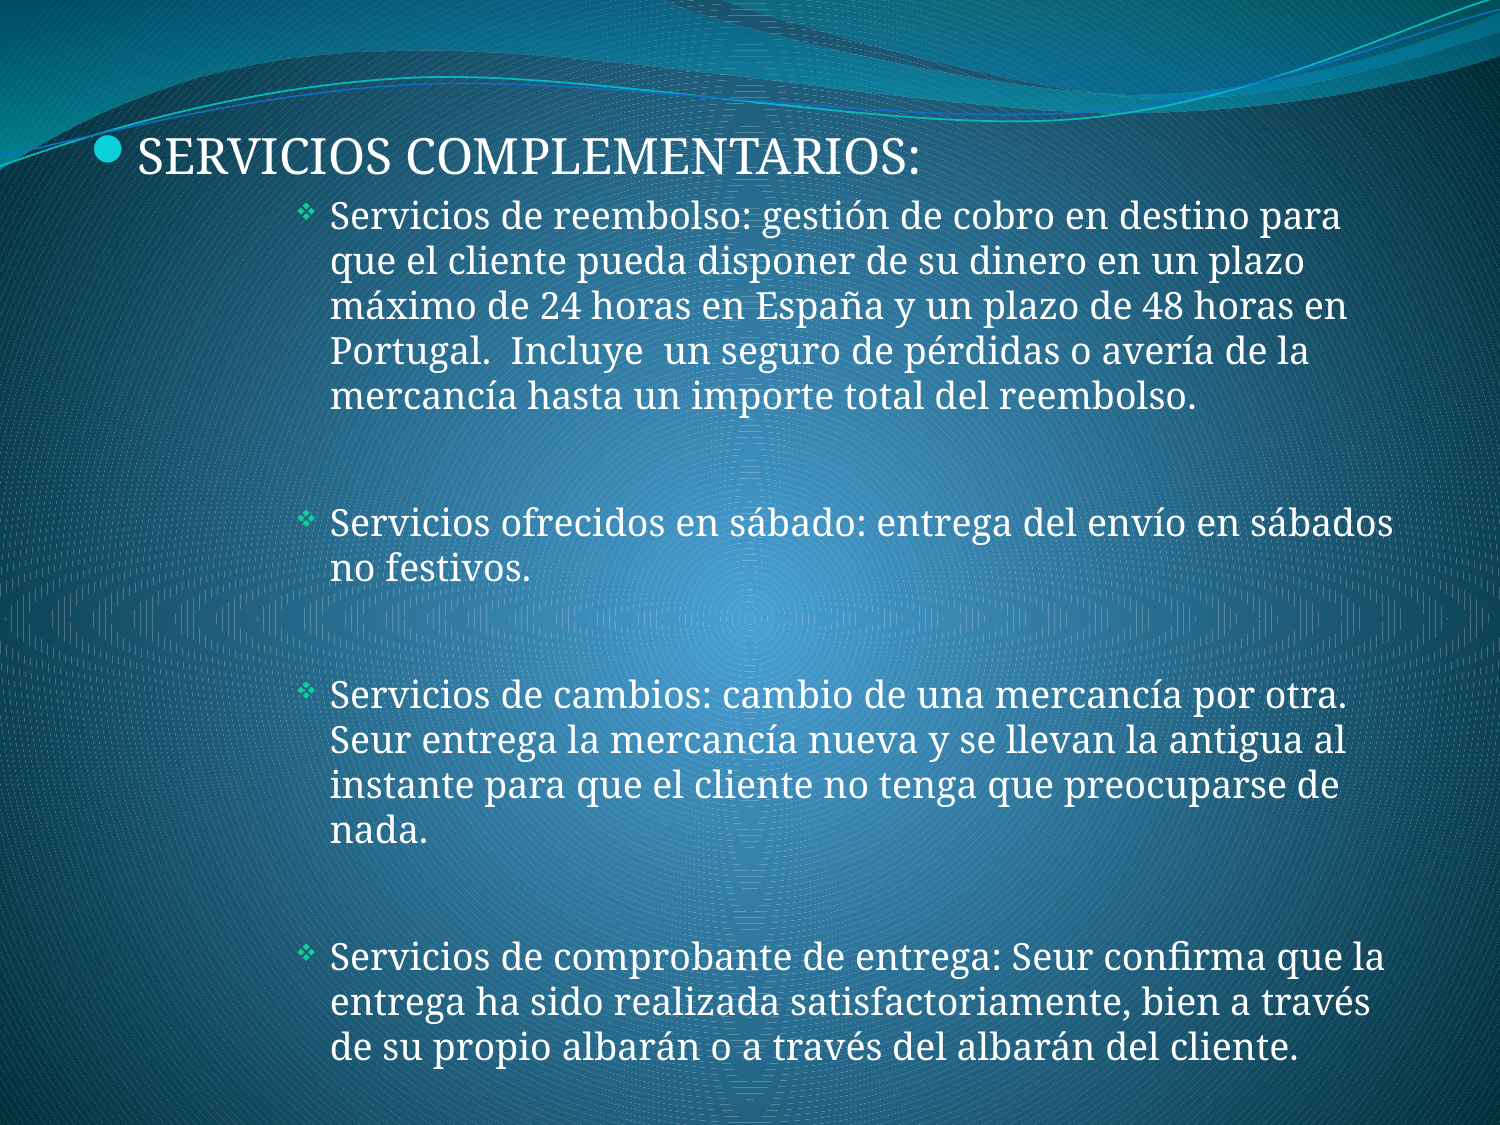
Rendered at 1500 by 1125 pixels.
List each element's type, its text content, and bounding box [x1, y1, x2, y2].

list SERVICIOS COMPLEMENTARIOS: Servicios de reembolso: gestión de cobro en destino para que el cliente pueda disponer de su dinero en un plazo máximo de 24 horas en España y un plazo de 48 horas en Portugal. Incluye un seguro de pérdidas o avería de la mercancía hasta un importe total del reembolso. Servicios ofrecidos en sábado: entrega del envío en sábados no festivos. Servicios de cambios: cambio de una mercancía por otra. Seur entrega la mercancía nueva y se llevan la antigua al instante para que el cliente no tenga que preocuparse de nada. Servicios de comprobante de entrega: Seur confirma que la entrega ha sido realizada satisfactoriamente, bien a través de su propio albarán o a través del albarán del cliente. [74, 116, 1426, 1038]
